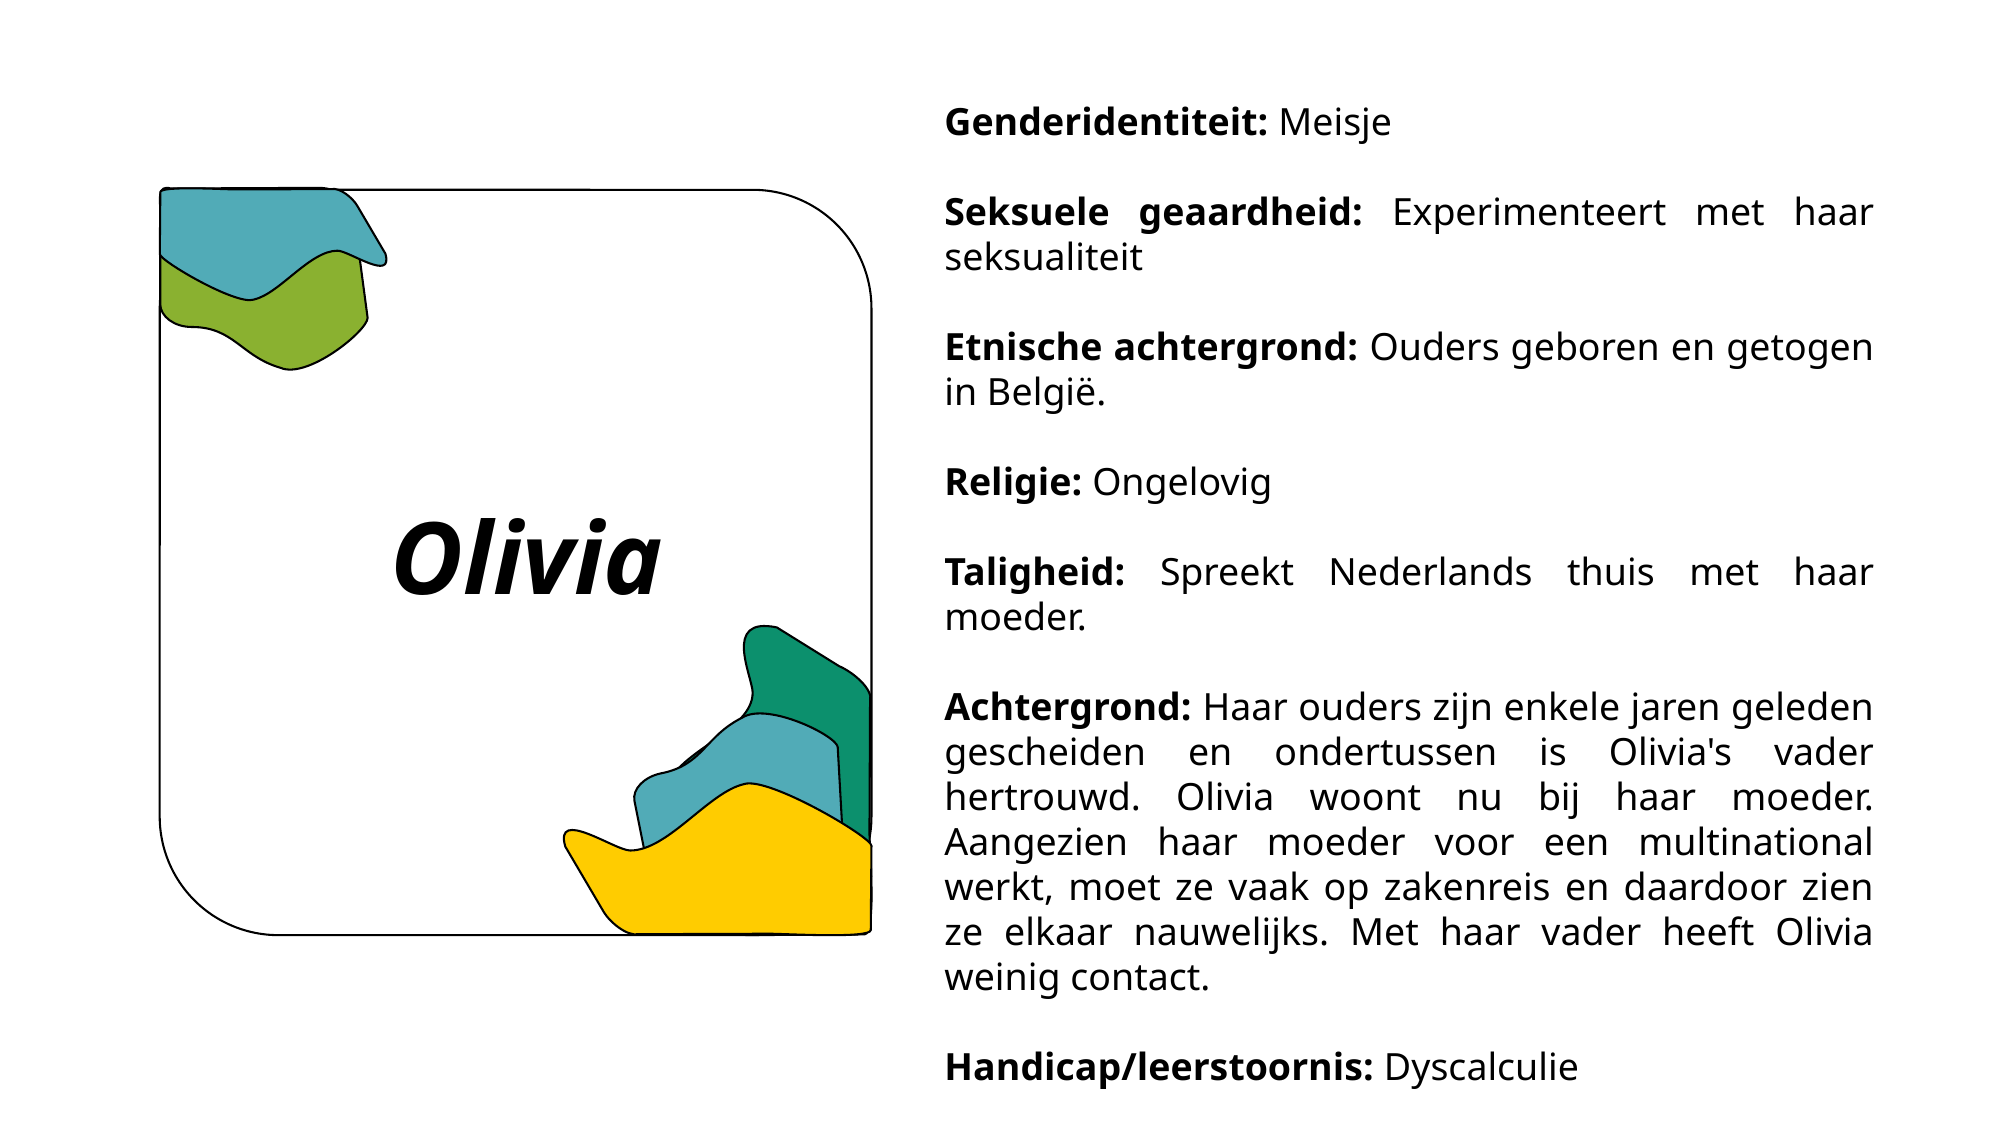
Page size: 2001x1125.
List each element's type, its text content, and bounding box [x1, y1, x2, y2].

text_box [562, 782, 873, 937]
text_box [158, 188, 873, 937]
text_box [158, 187, 388, 302]
text_box [740, 624, 872, 841]
text_box Olivia [375, 487, 769, 623]
text_box [633, 712, 843, 847]
text_box [159, 252, 369, 371]
text_box Genderidentiteit: Meisje Seksuele geaardheid: Experimenteert met haar seksualiteit Etnische achtergrond: Ouders geboren en getogen in België. Religie: Ongelovig Taligheid: Spreekt Nederlands thuis met haar moeder. Achtergrond: Haar ouders zijn enkele jaren geleden gescheiden en ondertussen is Olivia's vader hertrouwd. Olivia woont nu bij haar moeder. Aangezien haar moeder voor een multinational werkt, moet ze vaak op zakenreis en daardoor zien ze elkaar nauwelijks. Met haar vader heeft Olivia weinig contact. Handicap/leerstoornis: Dyscalculie [929, 91, 1890, 1125]
